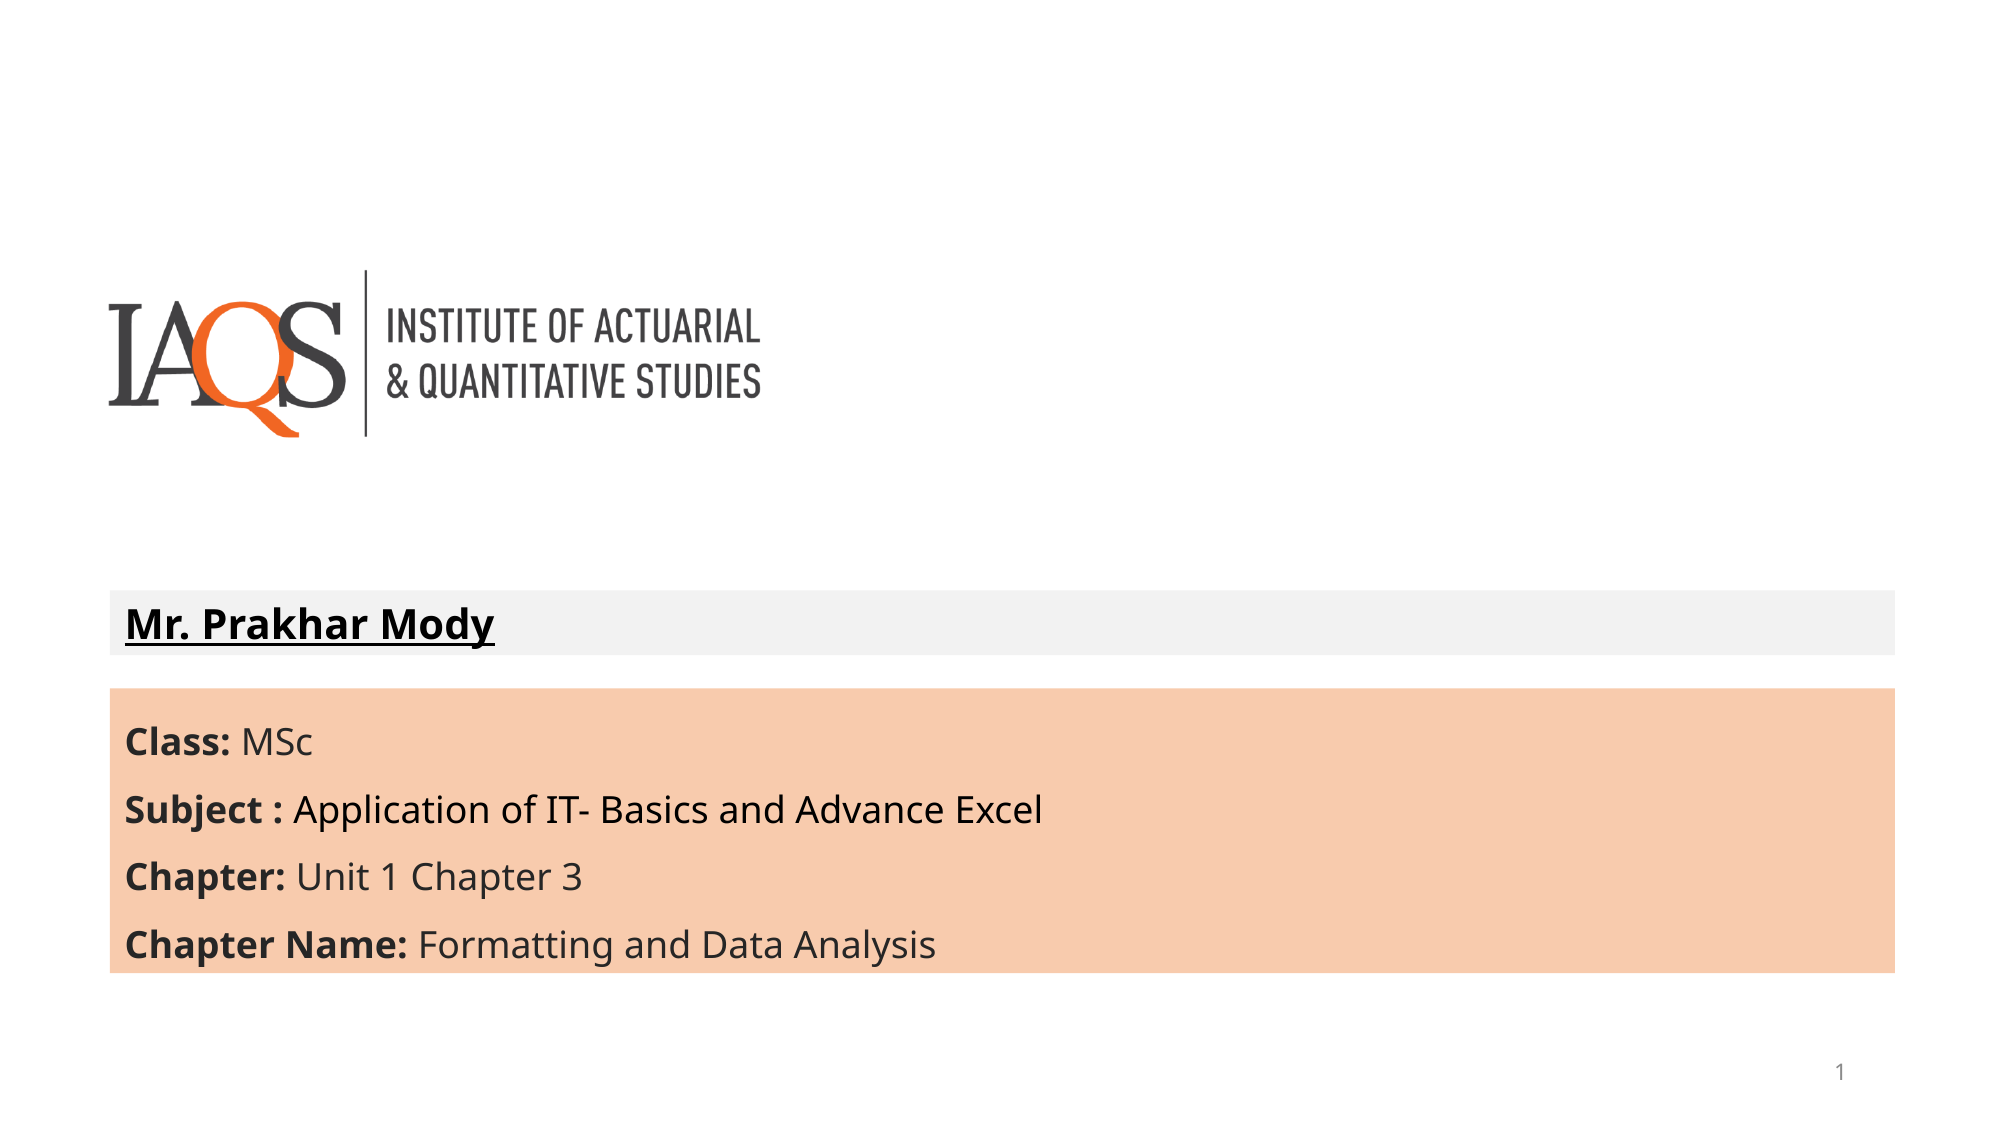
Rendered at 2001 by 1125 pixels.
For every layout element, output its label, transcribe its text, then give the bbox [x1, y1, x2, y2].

text_box Class: MSc Subject : Application of IT- Basics and Advance Excel Chapter: Unit 1 Chapter 3 Chapter Name: Formatting and Data Analysis [109, 688, 1895, 974]
picture [67, 261, 801, 446]
slide_number 1 [1412, 1042, 1863, 1103]
text_box Mr. Prakhar Mody [109, 590, 1895, 656]
